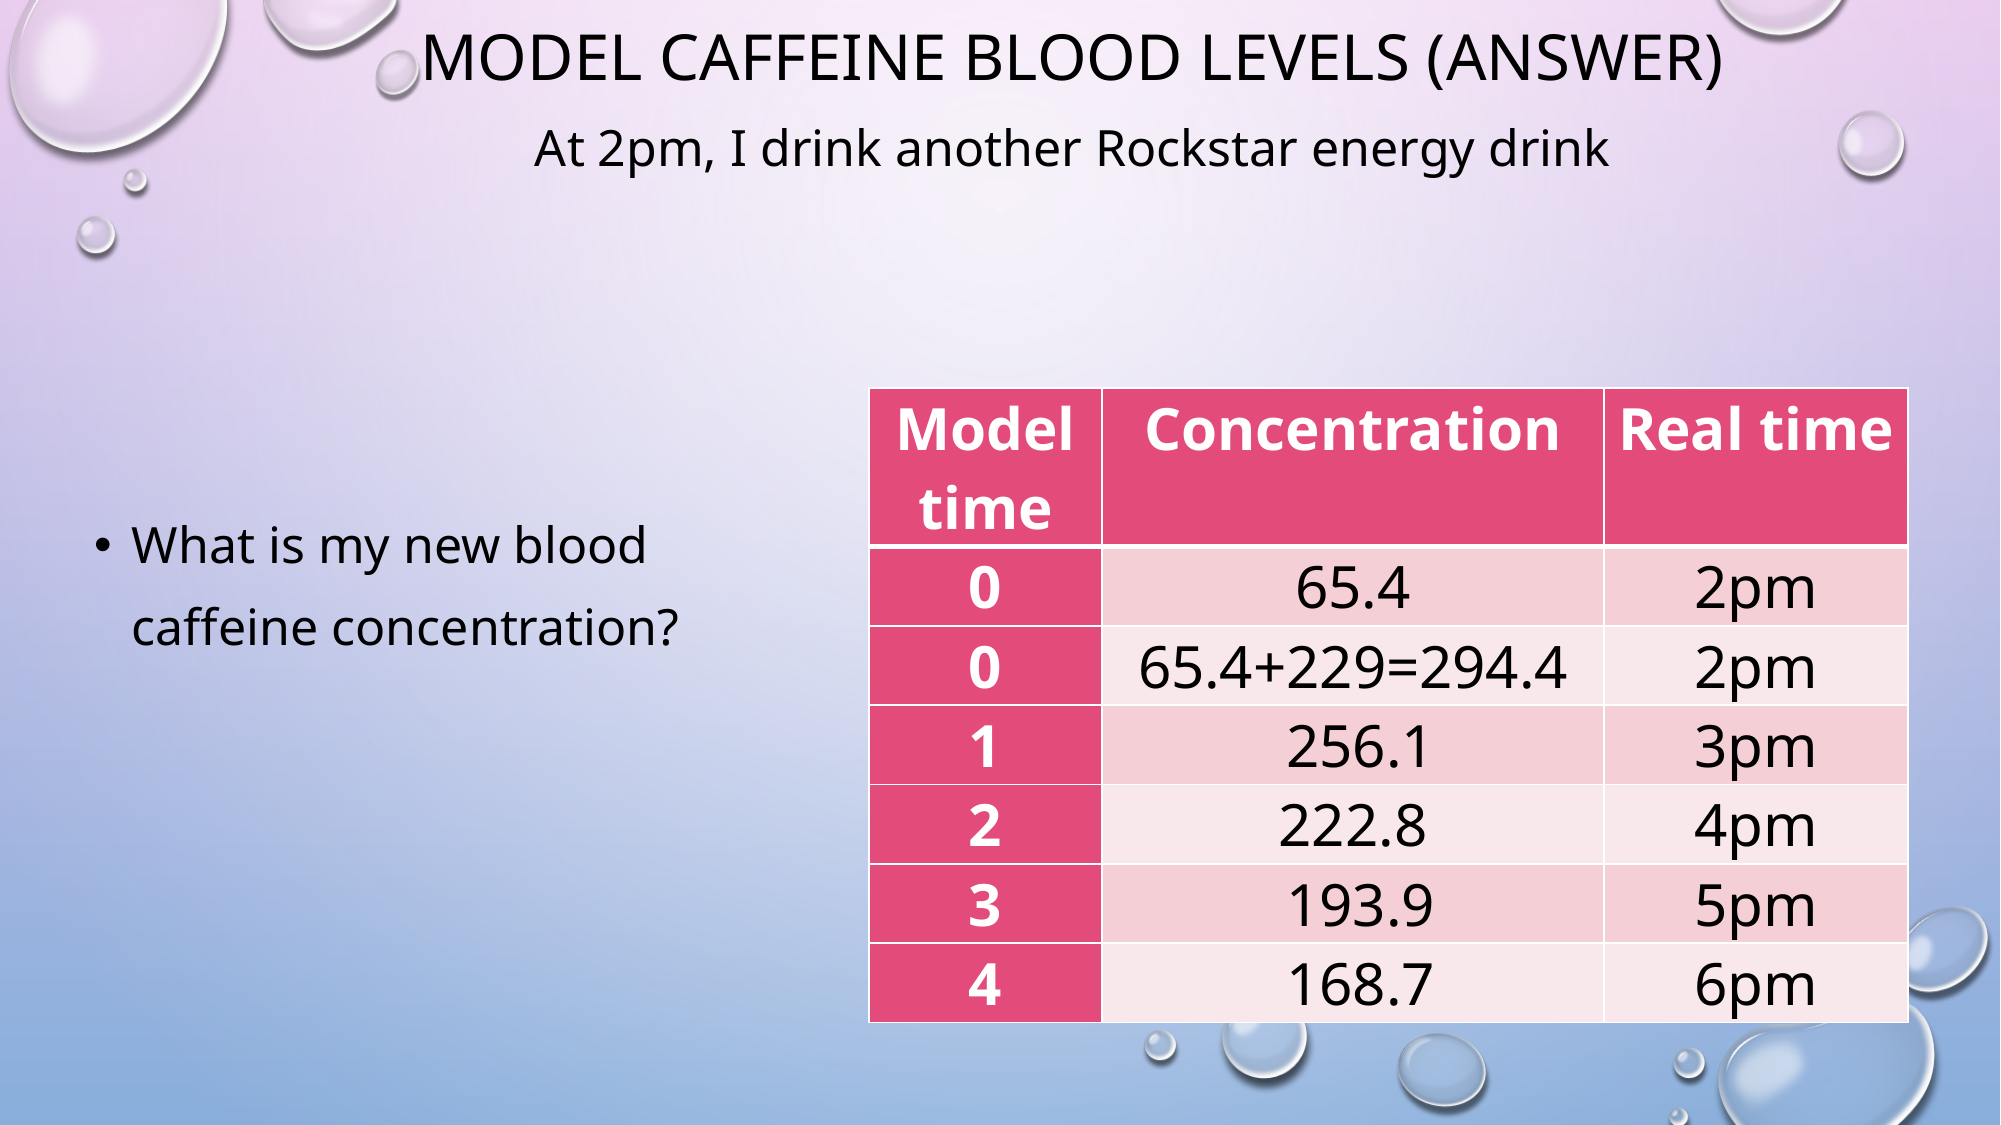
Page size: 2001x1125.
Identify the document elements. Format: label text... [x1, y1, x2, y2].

table_cell 2pm [1605, 549, 1907, 625]
table_cell 65.4+229=294.4 [1103, 627, 1603, 704]
table_cell 4 [870, 944, 1101, 1022]
table_cell 168.7 [1103, 944, 1603, 1022]
table_cell 3 [870, 865, 1101, 942]
table_cell 1 [870, 706, 1101, 784]
picture [0, 0, 2000, 1125]
table_cell 0 [870, 549, 1101, 625]
table_cell 256.1 [1103, 706, 1603, 784]
table_cell 2 [870, 785, 1101, 863]
table_cell 0 [870, 627, 1101, 704]
table_cell 2pm [1605, 627, 1907, 704]
table_header Real time [1605, 389, 1907, 544]
table_cell 6pm [1605, 944, 1907, 1022]
table_cell 4pm [1605, 785, 1907, 863]
table_header Concentration [1103, 389, 1603, 544]
table_cell 193.9 [1103, 865, 1603, 942]
table_cell 65.4 [1103, 549, 1603, 625]
table_cell 3pm [1605, 706, 1907, 784]
table_cell 222.8 [1103, 785, 1603, 863]
table_cell 5pm [1605, 865, 1907, 942]
text_box Model Caffeine Blood Levels (answer) At 2pm, I drink another Rockstar energy drink [168, 17, 1978, 186]
table_header Model time [870, 389, 1101, 544]
